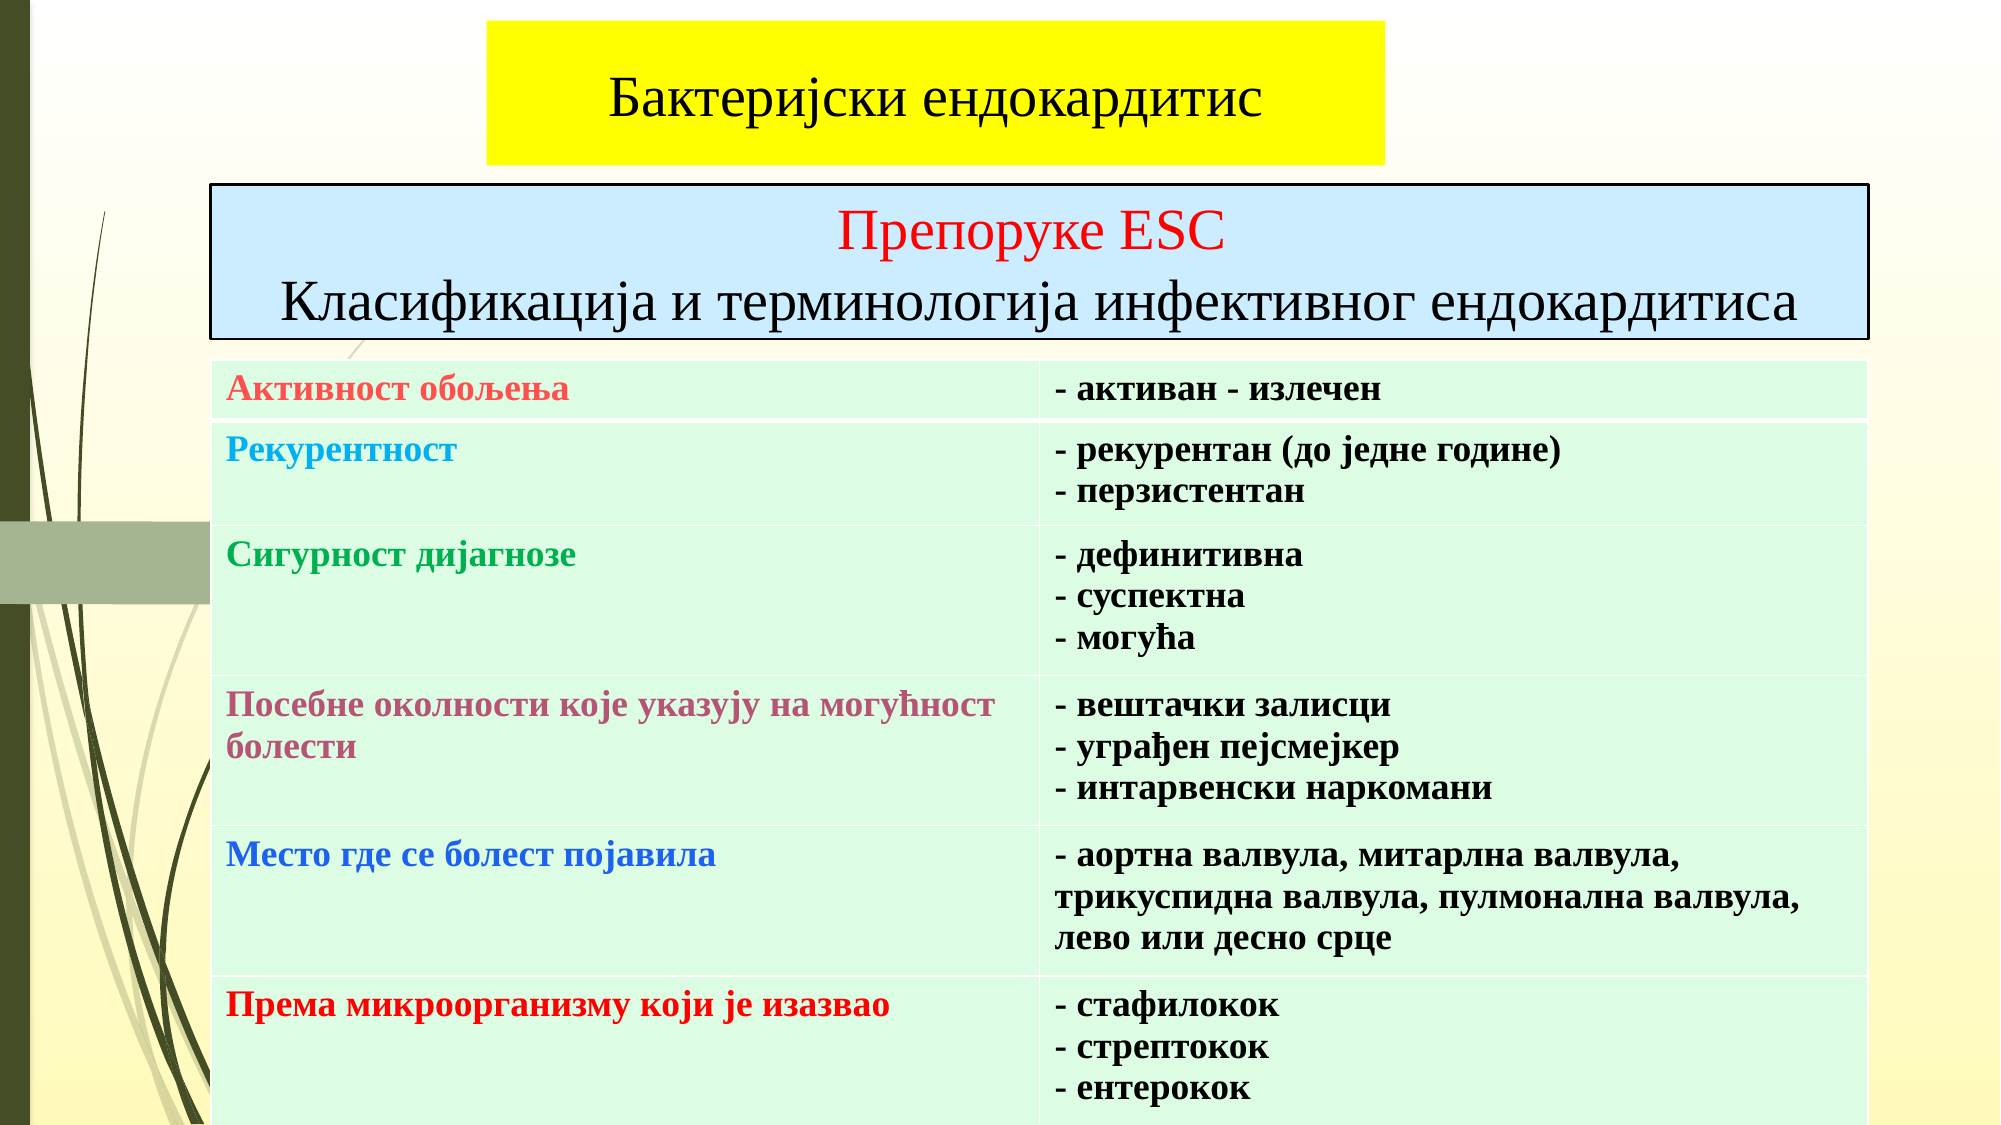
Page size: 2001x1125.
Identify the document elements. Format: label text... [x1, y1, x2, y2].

table_cell - рекурентан (до једне године) - перзистентан [1040, 423, 1867, 525]
table_cell Према микроорганизму који је изазвао [212, 977, 1039, 1125]
table_cell - аортна валвула, митарлна валвула, трикуспидна валвула, пулмонална валвула, лево или десно срце [1040, 826, 1867, 975]
table_cell Место где се болест појавила [212, 826, 1039, 975]
text_box Бактеријски ендокардитис [486, 20, 1386, 166]
table_header - активан - излечен [1040, 361, 1867, 418]
table_cell Посебне околности које указују на могућност болести [212, 676, 1039, 825]
table_cell Рекурентност [212, 423, 1039, 525]
table_cell Сигурност дијагнозе [212, 526, 1039, 675]
table_cell - вештачки залисци - уграђен пејсмејкер - интарвенски наркомани [1040, 676, 1867, 825]
table_cell - дефинитивна - суспектна - могућа [1040, 526, 1867, 675]
table_cell - стафилокок - стрептокок - ентерокок [1040, 977, 1867, 1125]
text_box Препоруке ESC Класификација и терминологија инфективног ендокардитиса [210, 184, 1869, 339]
table_header Активност обољења [212, 361, 1039, 418]
